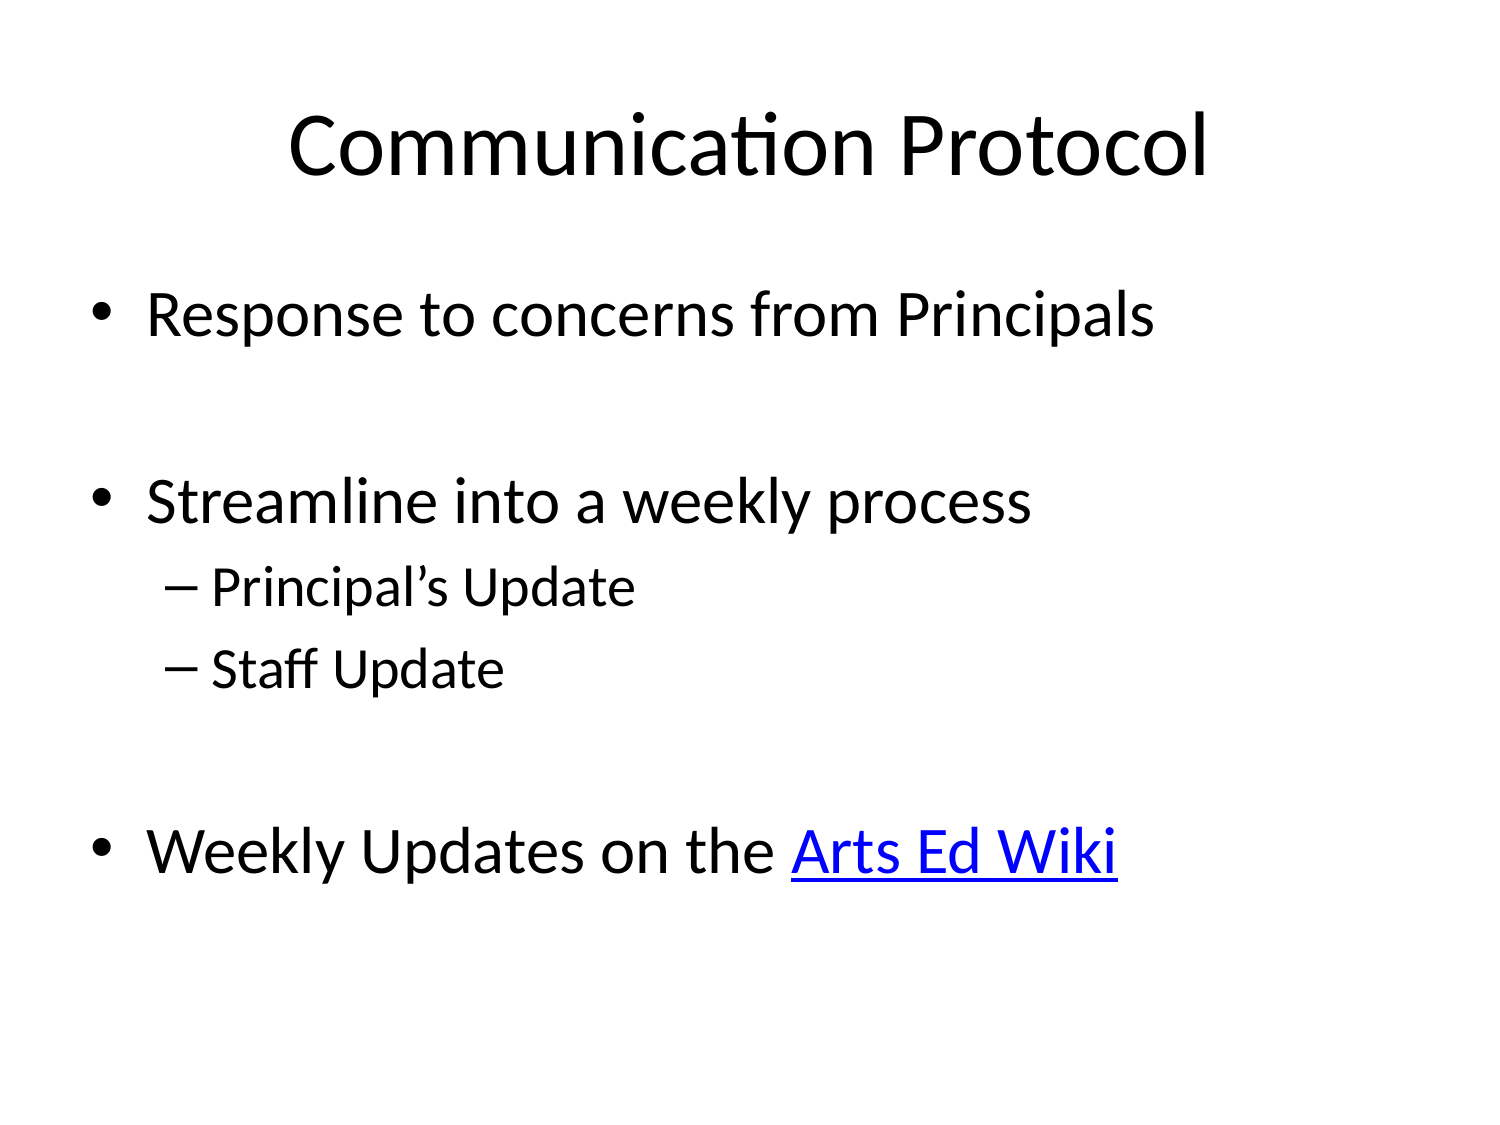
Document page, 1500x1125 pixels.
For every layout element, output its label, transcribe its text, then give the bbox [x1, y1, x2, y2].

list Response to concerns from Principals Streamline into a weekly process Principal’s Update Staff Update Weekly Updates on the Arts Ed Wiki [75, 262, 1425, 1005]
title Communication Protocol [75, 45, 1425, 233]
